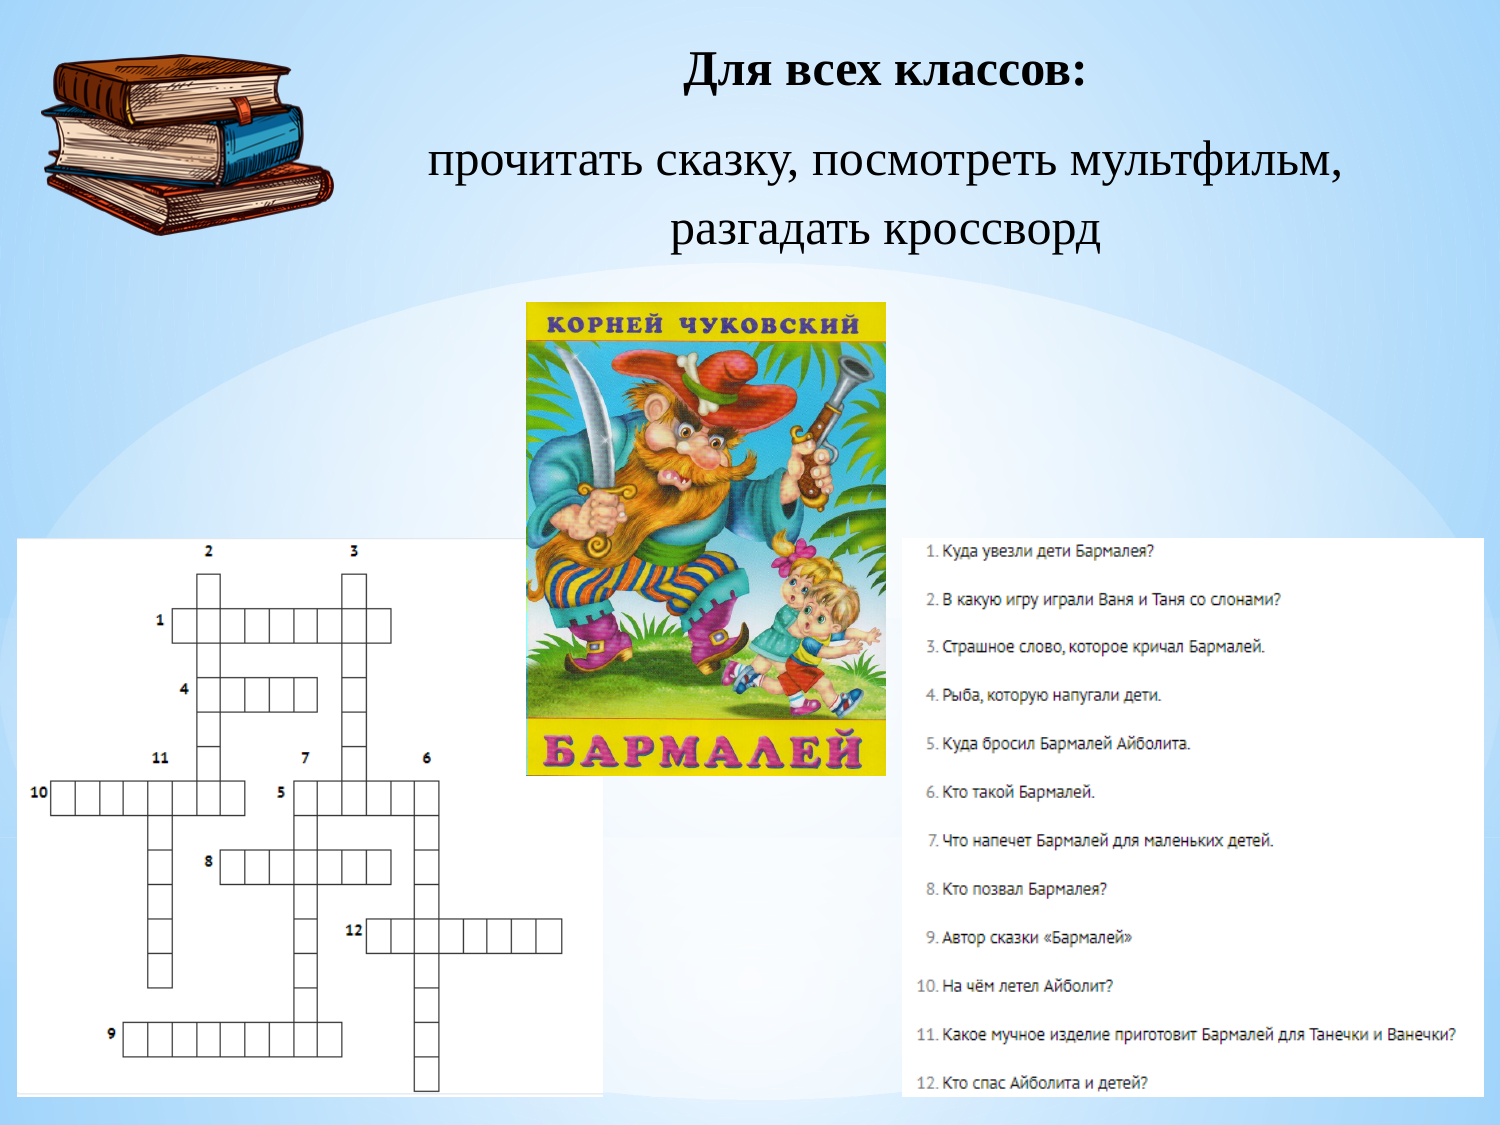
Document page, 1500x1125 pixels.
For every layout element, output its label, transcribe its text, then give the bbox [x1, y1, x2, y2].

picture [41, 54, 334, 236]
text_box Для всех классов: прочитать сказку, посмотреть мультфильм, разгадать кроссворд [360, 19, 1412, 262]
picture [17, 302, 887, 1097]
picture [901, 538, 1484, 1097]
